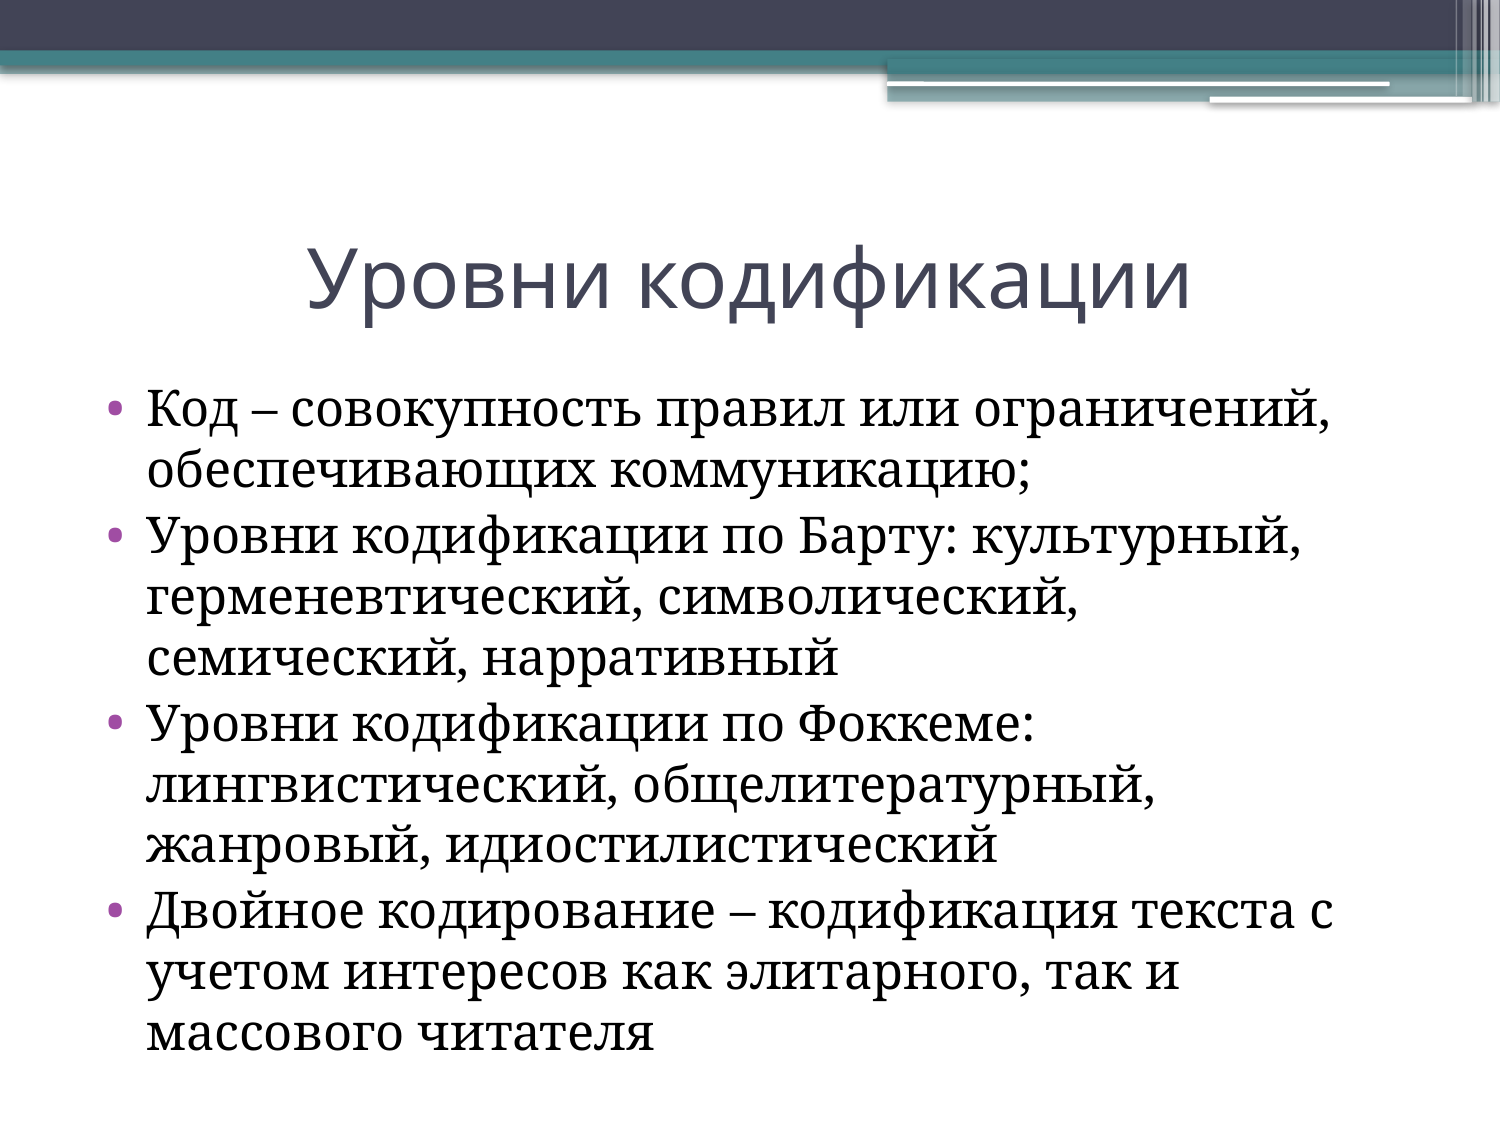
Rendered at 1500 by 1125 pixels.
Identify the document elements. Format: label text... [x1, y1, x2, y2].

list Код – совокупность правил или ограничений, обеспечивающих коммуникацию; Уровни кодификации по Барту: культурный, герменевтический, символический, семический, нарративный Уровни кодификации по Фоккеме: лингвистический, общелитературный, жанровый, идиостилистический Двойное кодирование – кодификация текста с учетом интересов как элитарного, так и массового читателя [75, 368, 1425, 1079]
title Уровни кодификации [75, 187, 1425, 363]
